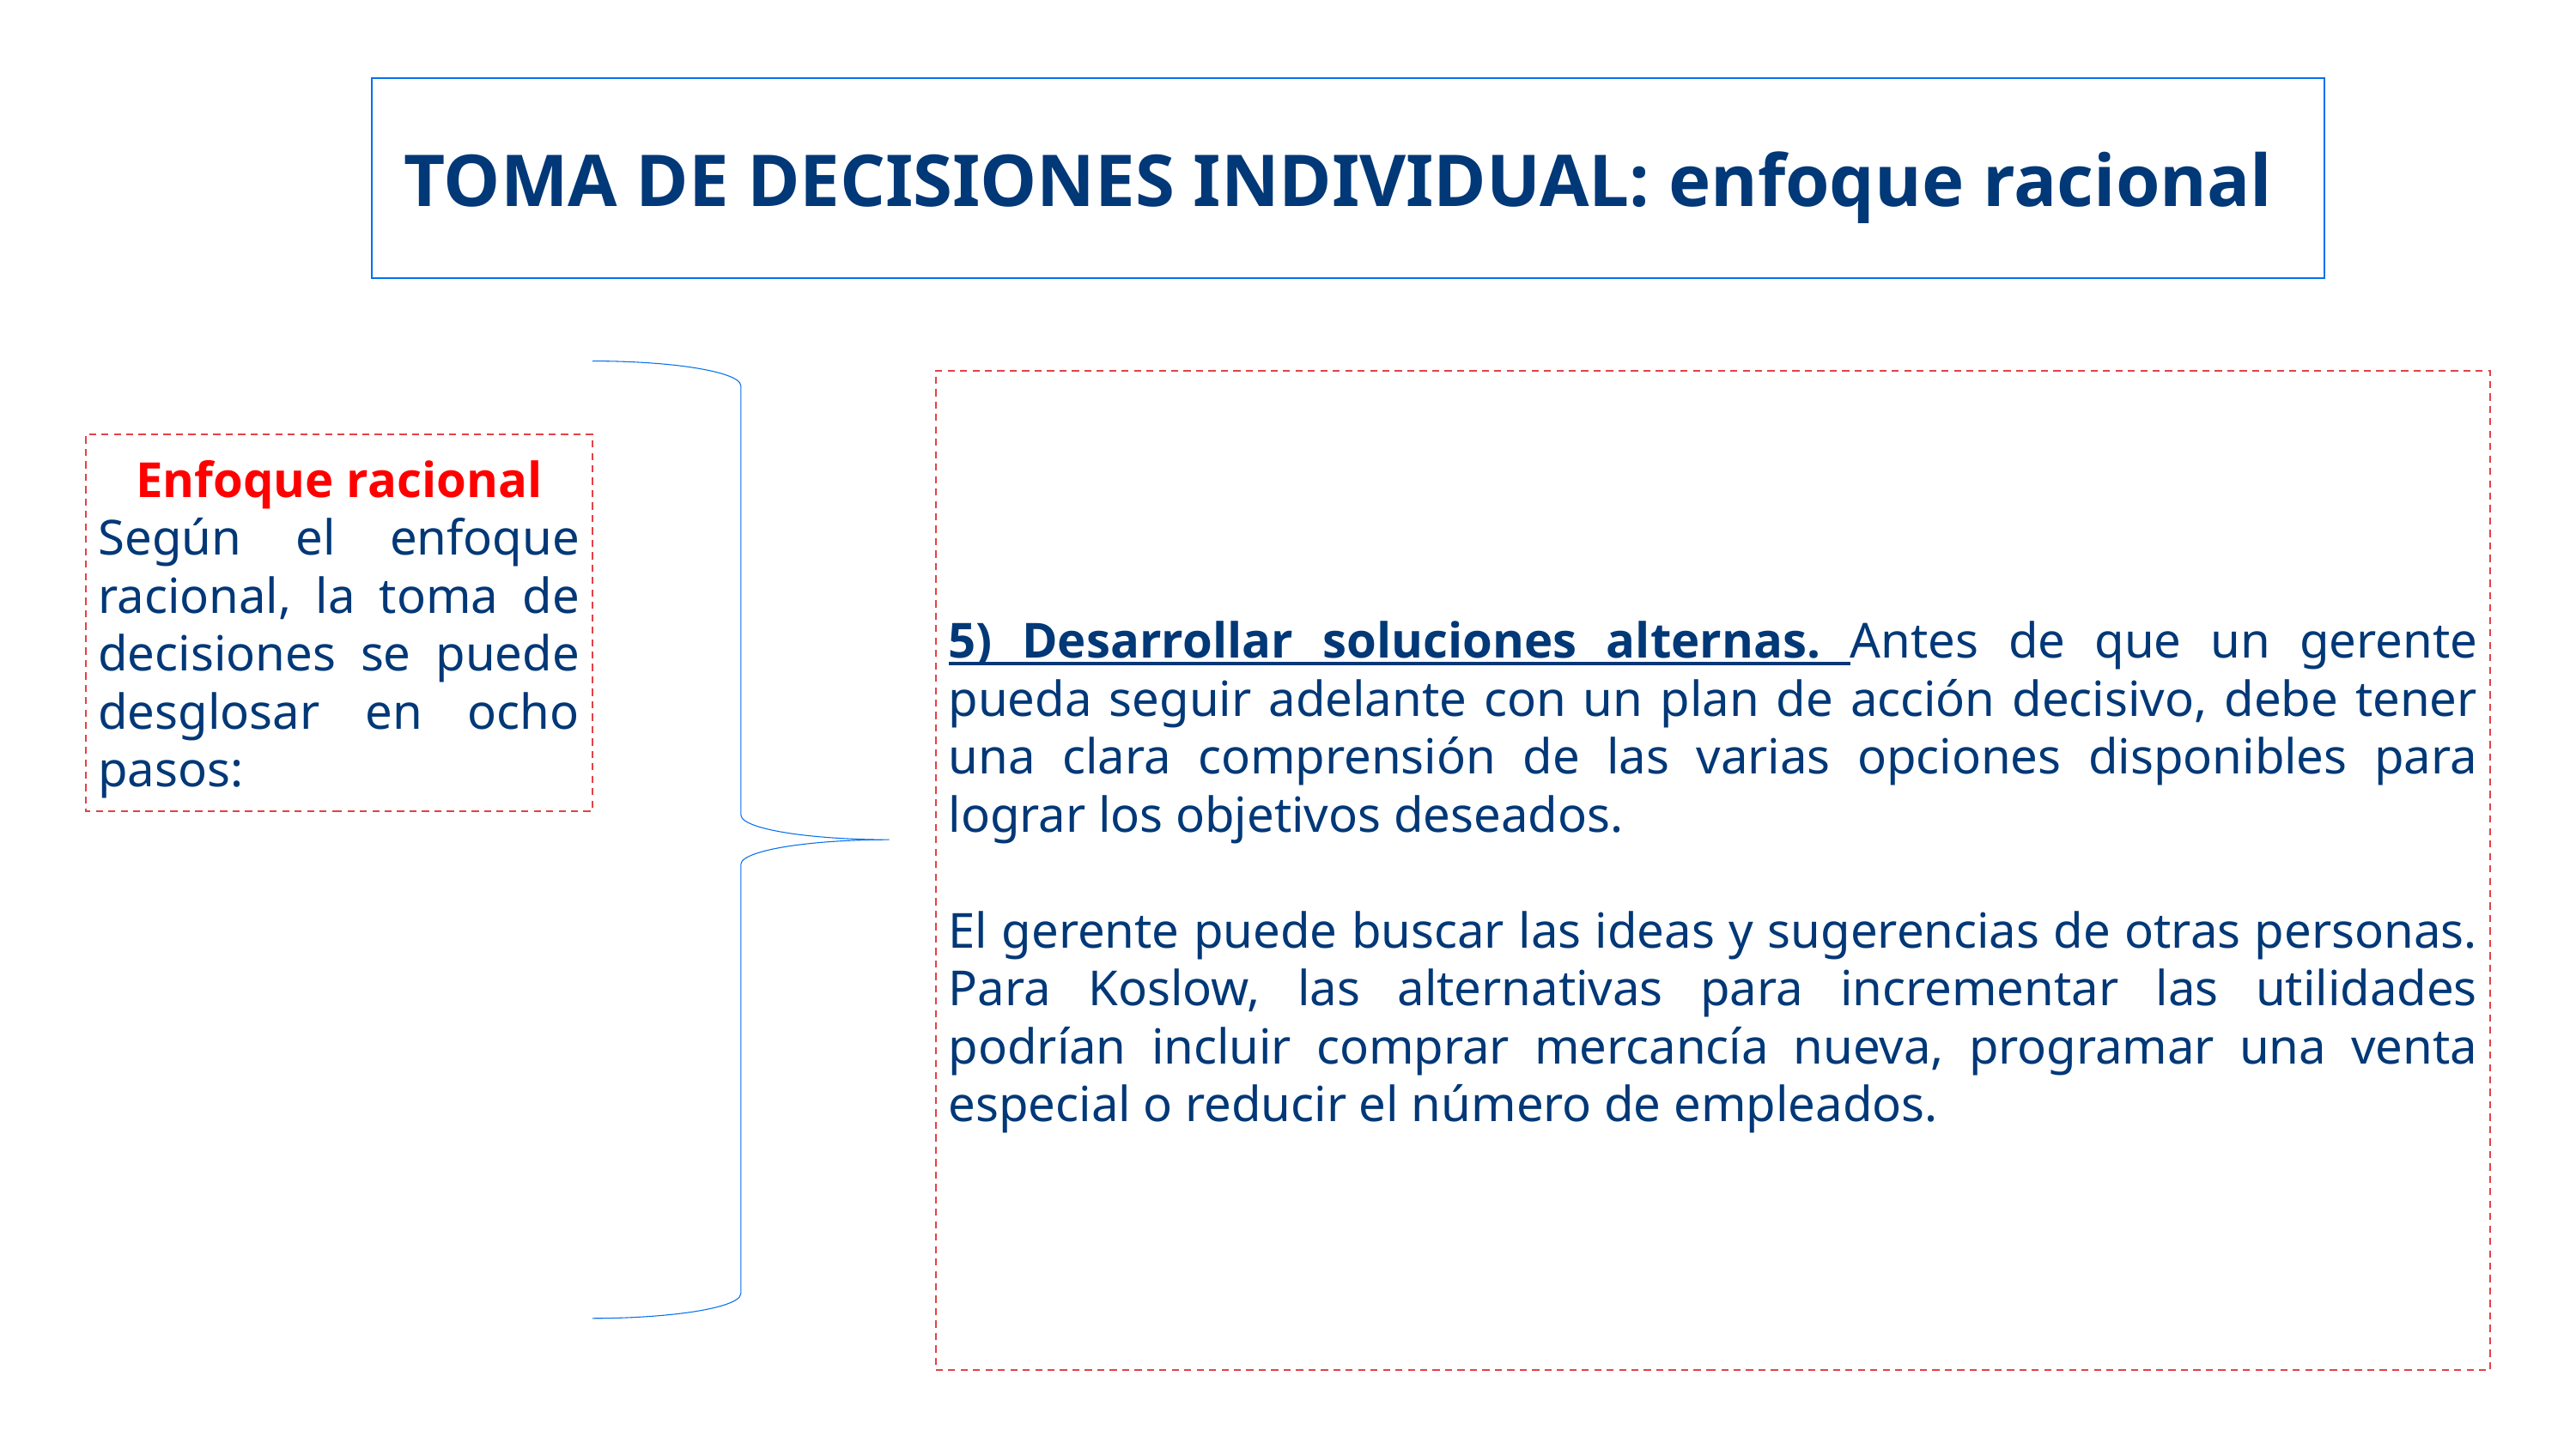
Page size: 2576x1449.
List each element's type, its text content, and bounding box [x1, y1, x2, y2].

text_box TOMA DE DECISIONES INDIVIDUAL: enfoque racional [371, 77, 2324, 278]
text_box Enfoque racional Según el enfoque racional, la toma de decisiones se puede desglosar en ocho pasos: [85, 434, 592, 811]
text_box 5) Desarrollar soluciones alternas. Antes de que un gerente pueda seguir adelante con un plan de acción decisivo, debe tener una clara comprensión de las varias opciones disponibles para lograr los objetivos deseados. El gerente puede buscar las ideas y sugerencias de otras personas. Para Koslow, las alternativas para incrementar las utilidades podrían incluir comprar mercancía nueva, programar una venta especial o reducir el número de empleados. [935, 370, 2491, 1371]
text_box [592, 361, 890, 1319]
